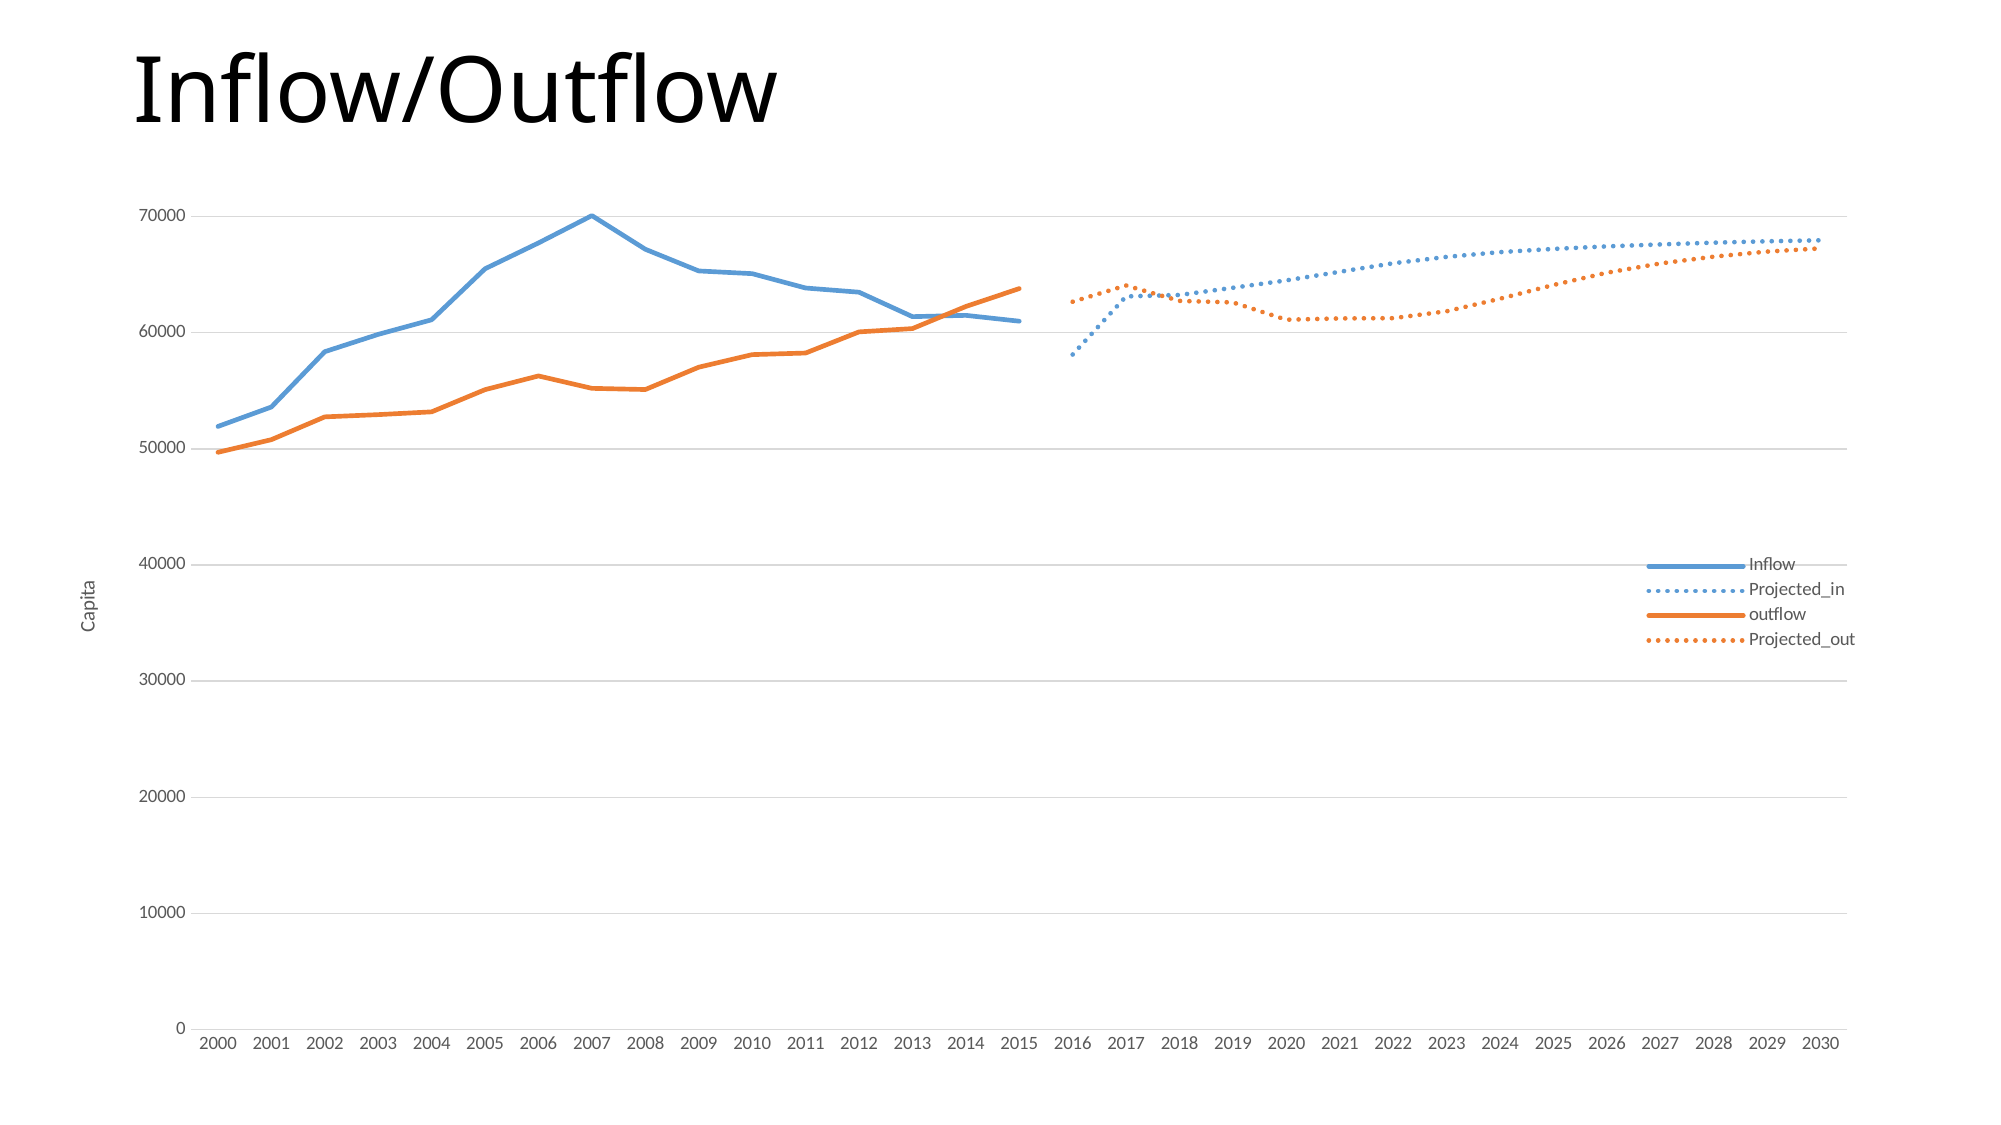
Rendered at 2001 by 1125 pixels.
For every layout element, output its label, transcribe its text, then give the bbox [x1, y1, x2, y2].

chart [72, 128, 1875, 1078]
title Inflow/Outflow [118, 0, 1844, 128]
